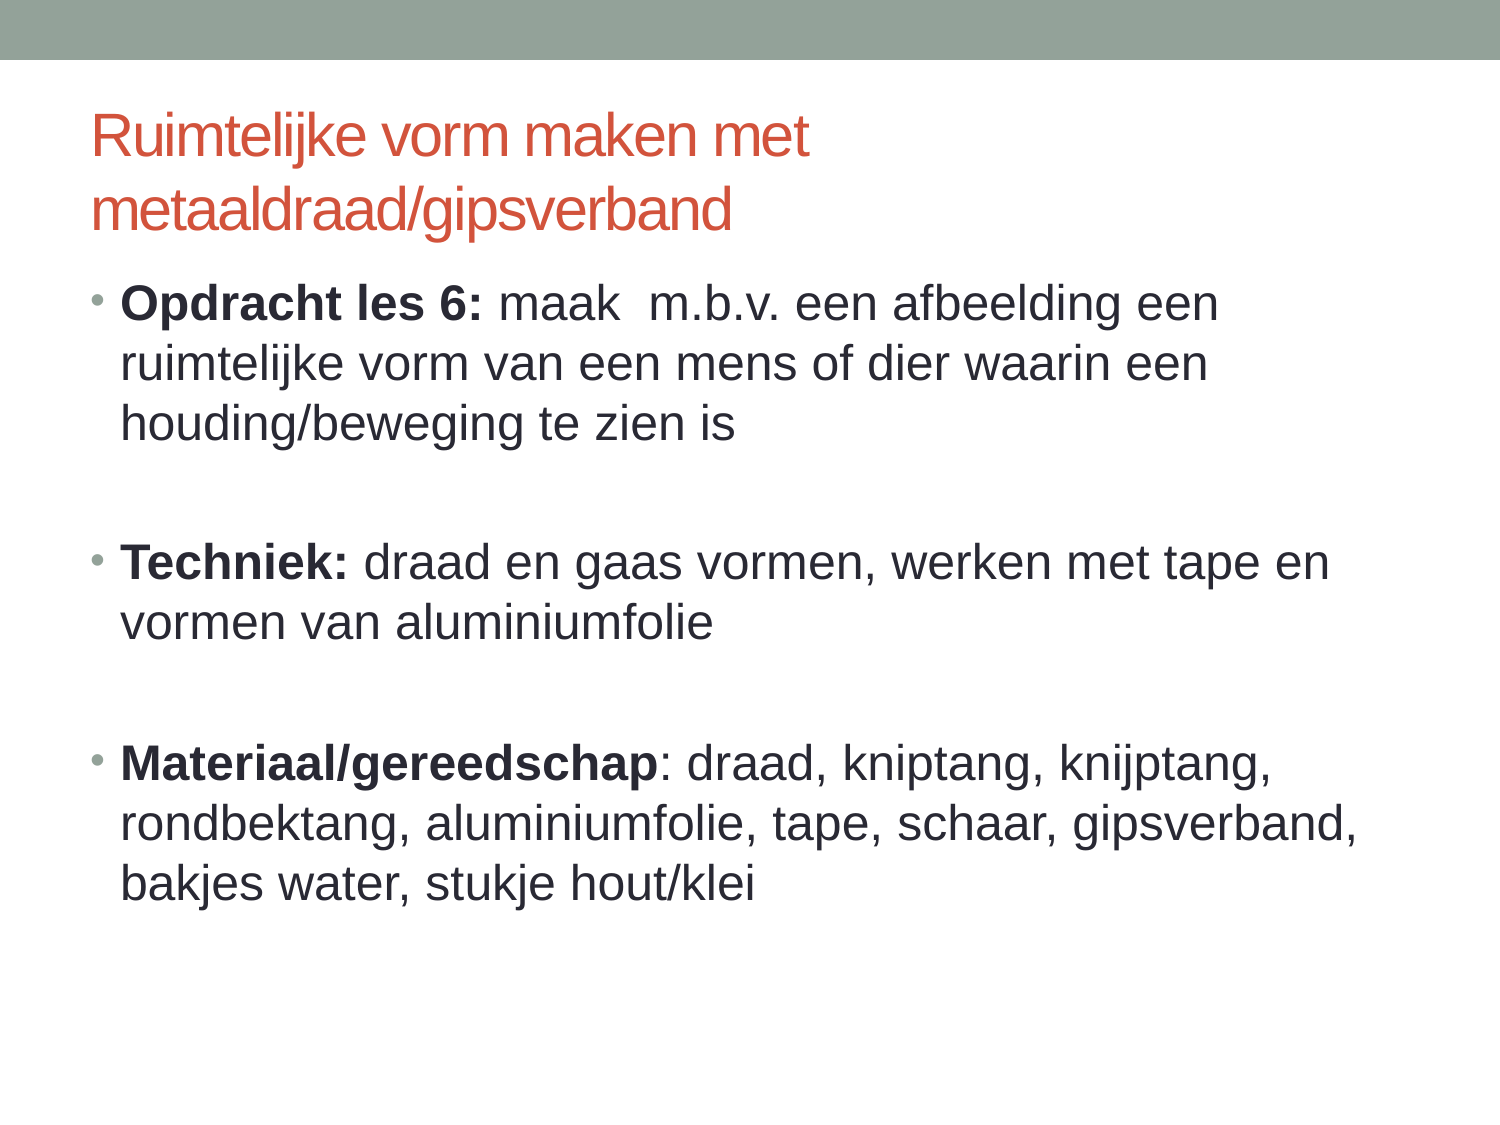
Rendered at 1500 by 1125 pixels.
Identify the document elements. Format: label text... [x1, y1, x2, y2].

list Opdracht les 6: maak m.b.v. een afbeelding een ruimtelijke vorm van een mens of dier waarin een houding/beweging te zien is Techniek: draad en gaas vormen, werken met tape en vormen van aluminiumfolie Materiaal/gereedschap: draad, kniptang, knijptang, rondbektang, aluminiumfolie, tape, schaar, gipsverband, bakjes water, stukje hout/klei [75, 262, 1425, 1063]
title Ruimtelijke vorm maken met metaaldraad/gipsverband [75, 87, 1425, 250]
